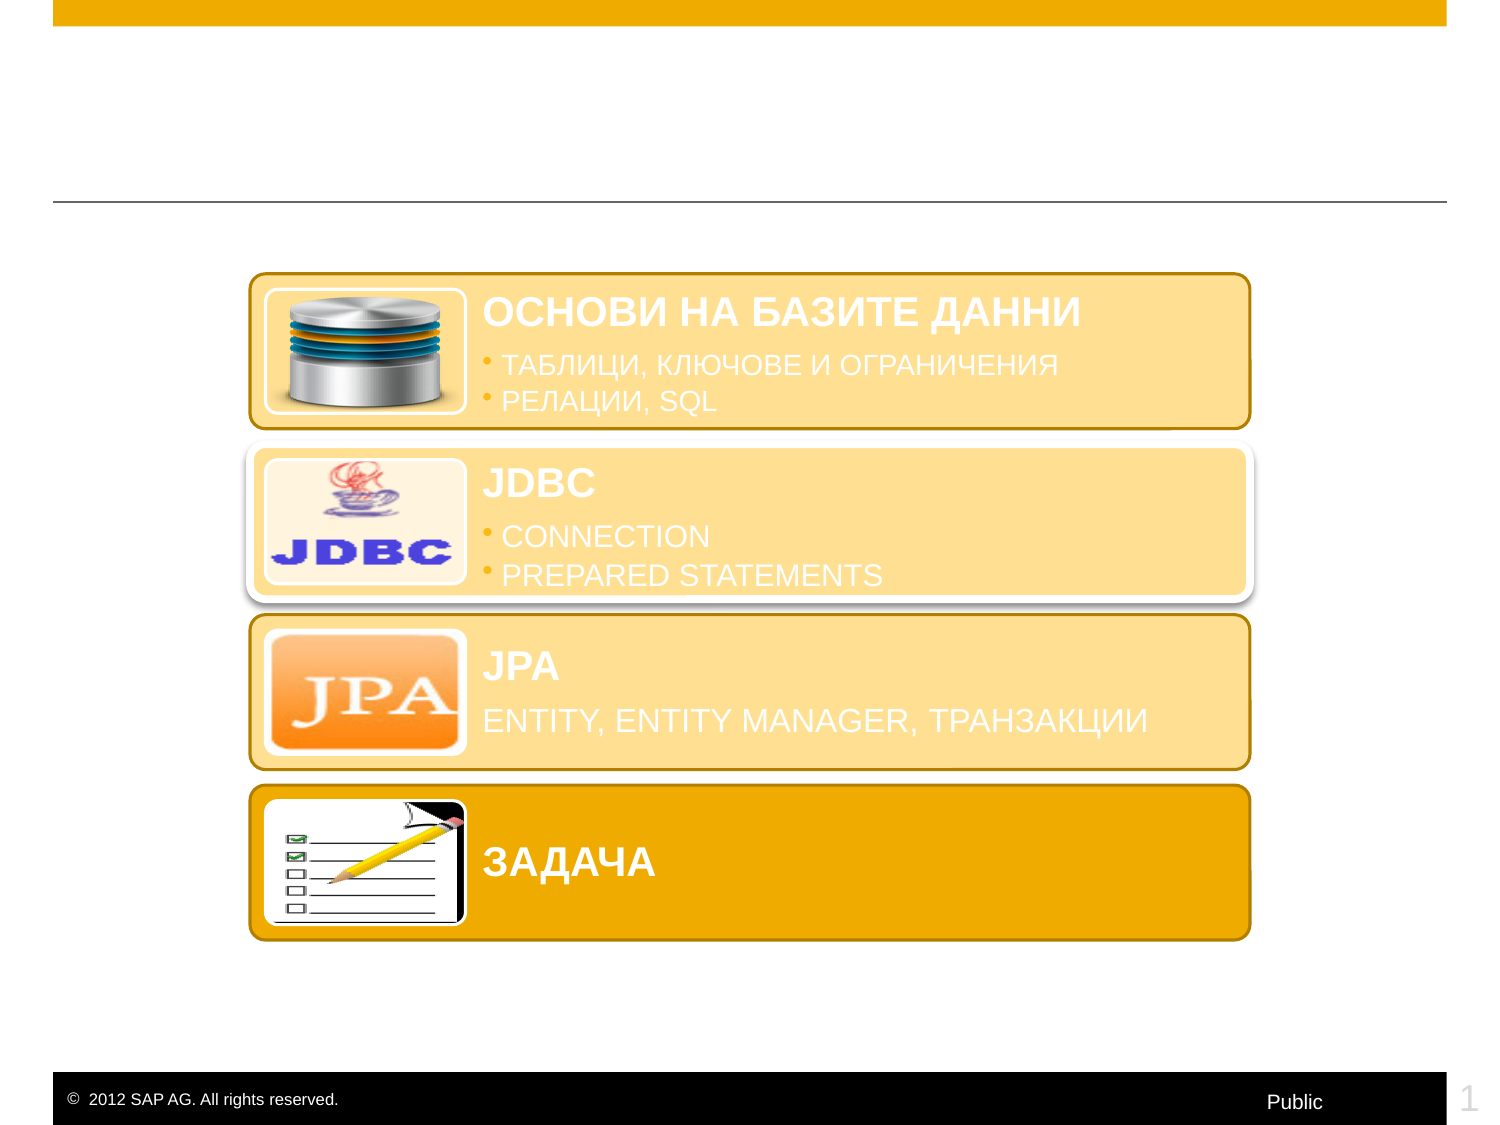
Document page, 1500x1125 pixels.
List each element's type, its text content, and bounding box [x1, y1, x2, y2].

text_box 1 [1458, 1074, 1500, 1120]
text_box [249, 273, 1251, 941]
